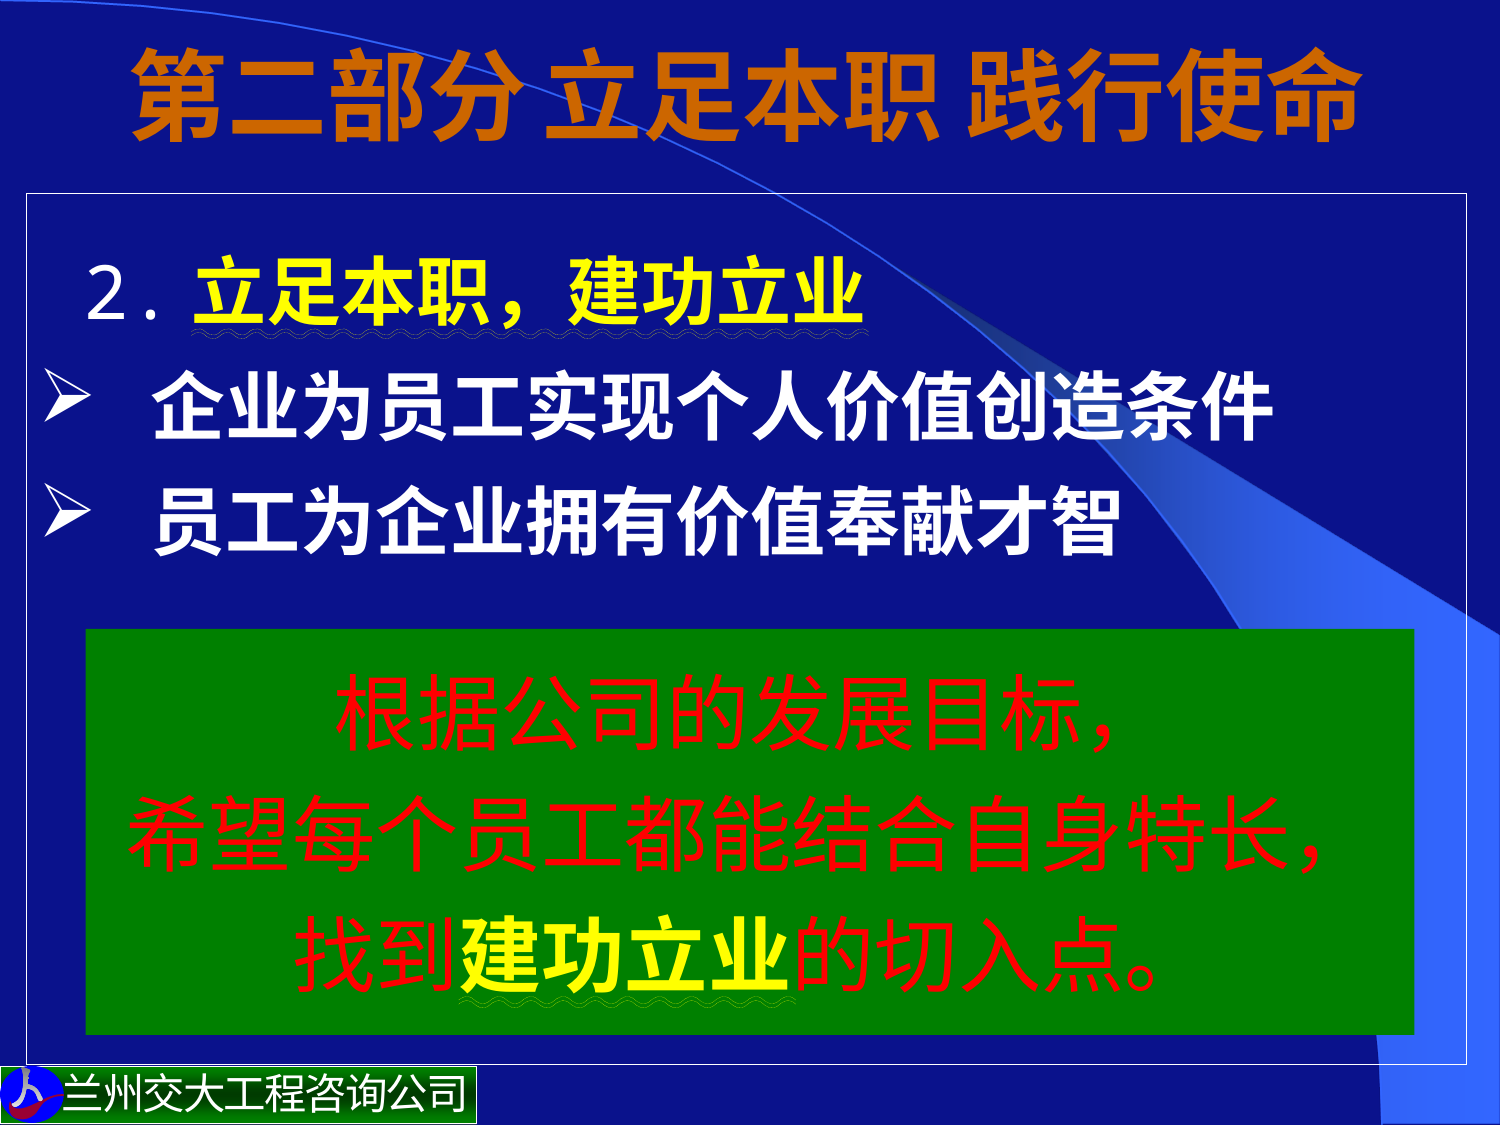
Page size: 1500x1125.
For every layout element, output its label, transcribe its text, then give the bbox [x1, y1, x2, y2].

picture [0, 0, 1500, 1125]
text_box 根据公司的发展目标， 希望每个员工都能结合自身特长， 找到建功立业的切入点。 [85, 628, 1415, 1035]
list 2.立足本职，建功立业 企业为员工实现个人价值创造条件 员工为企业拥有价值奉献才智 [26, 193, 1467, 1065]
title 第二部分 立足本职 践行使命 [26, 0, 1467, 188]
